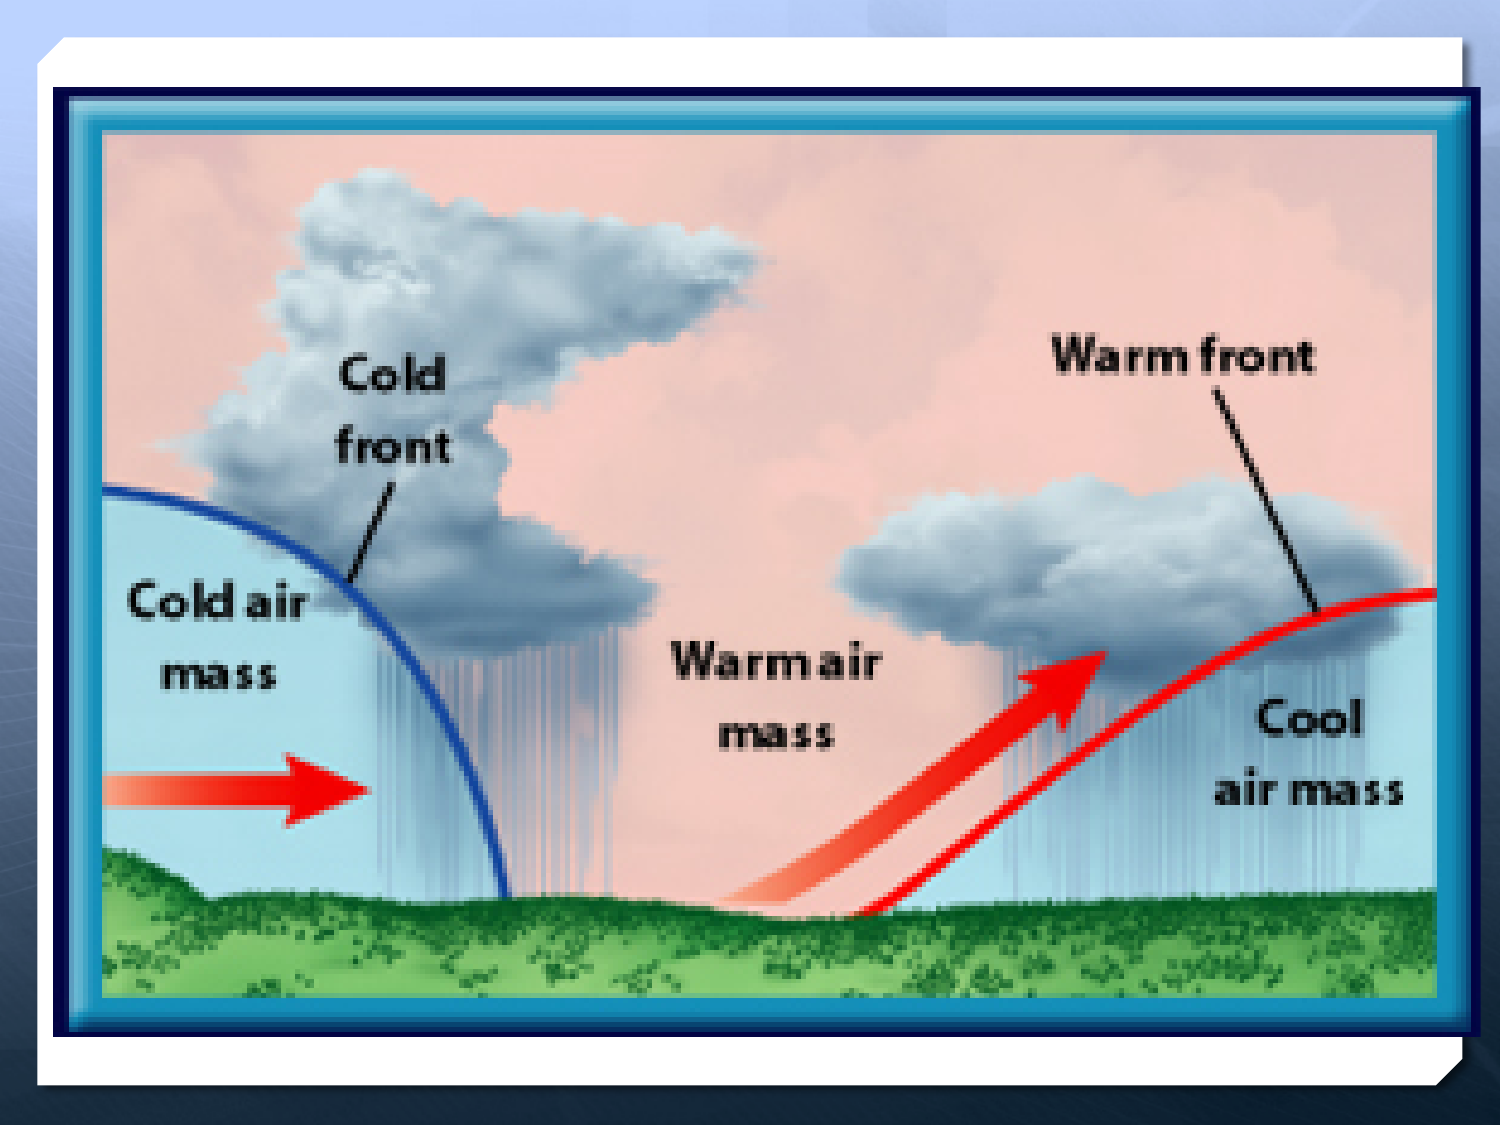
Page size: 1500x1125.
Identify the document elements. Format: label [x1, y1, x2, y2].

picture [52, 87, 1481, 1038]
